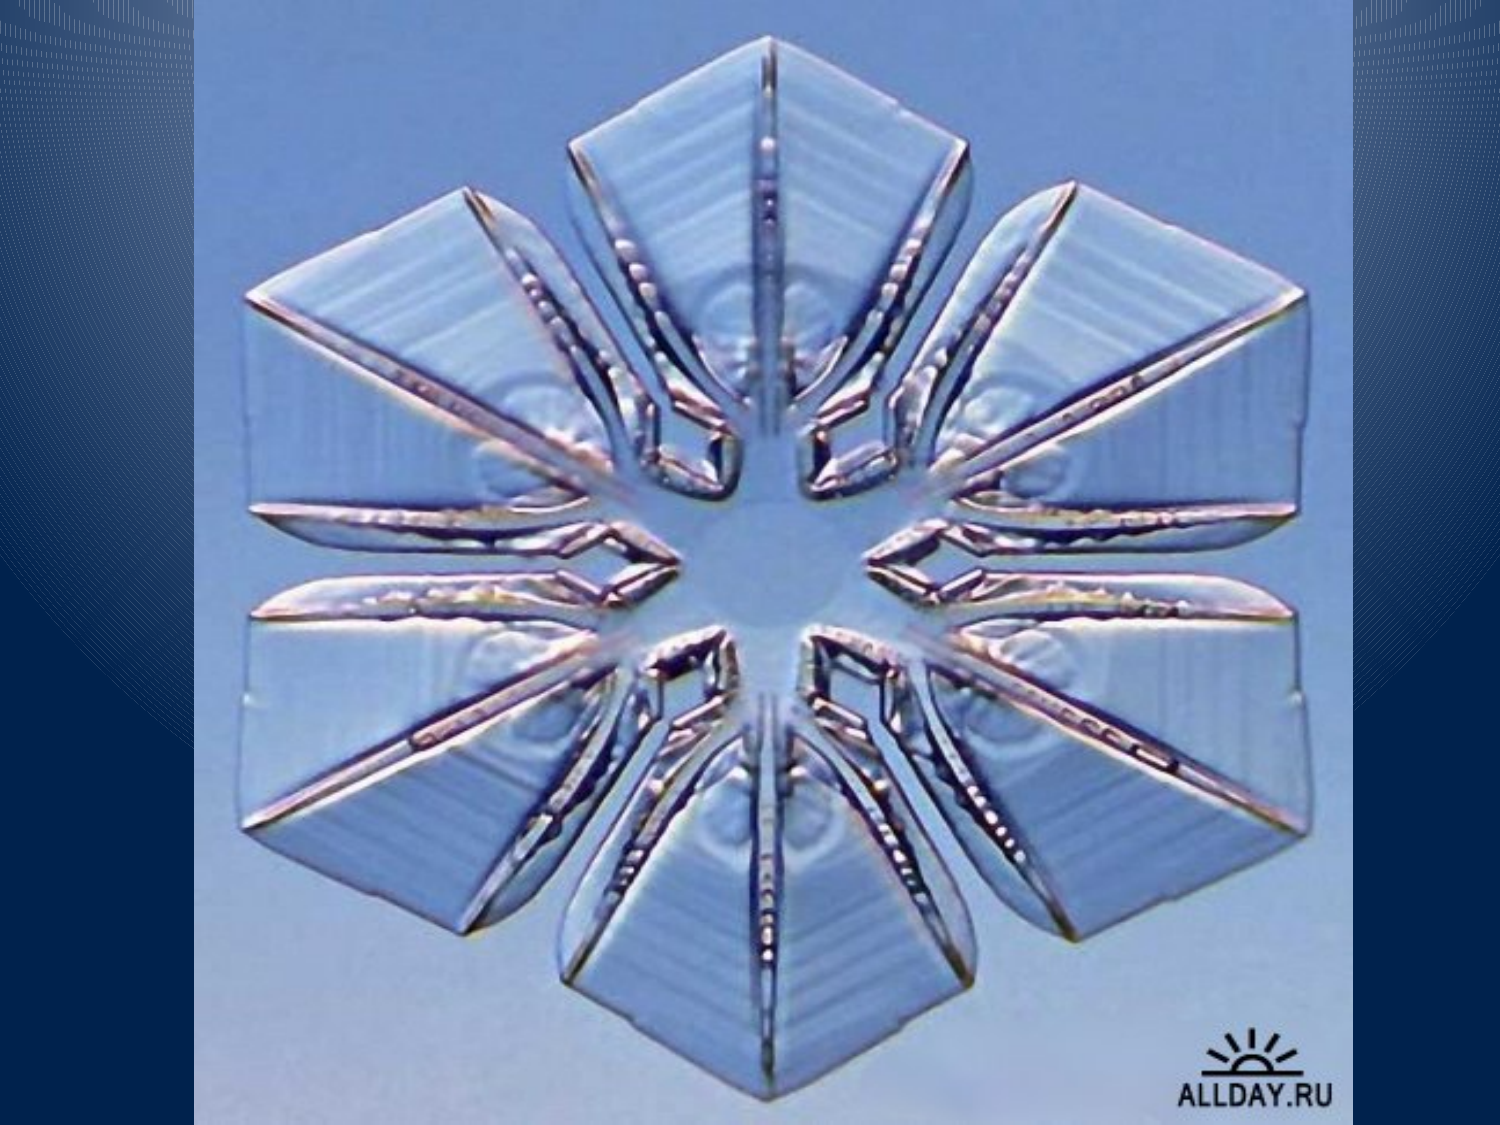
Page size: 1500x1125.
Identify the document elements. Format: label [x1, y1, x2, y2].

picture [194, 0, 1353, 1125]
